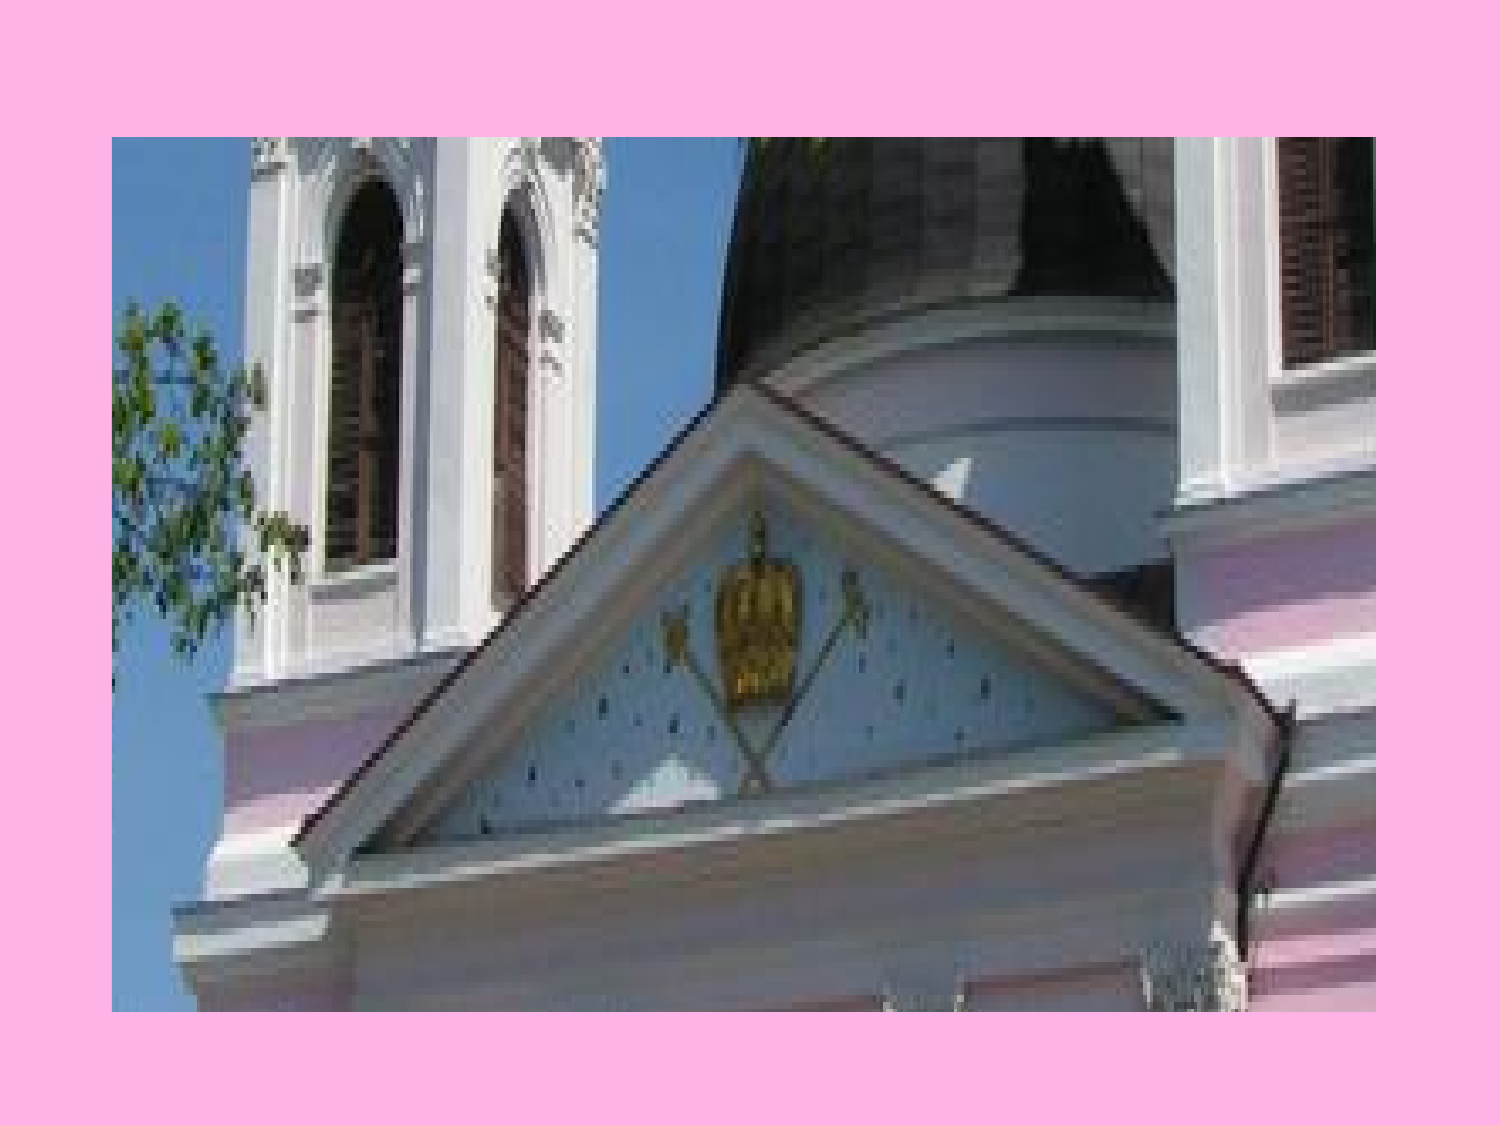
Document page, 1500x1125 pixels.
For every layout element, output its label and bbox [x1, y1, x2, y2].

list [111, 136, 1377, 1012]
